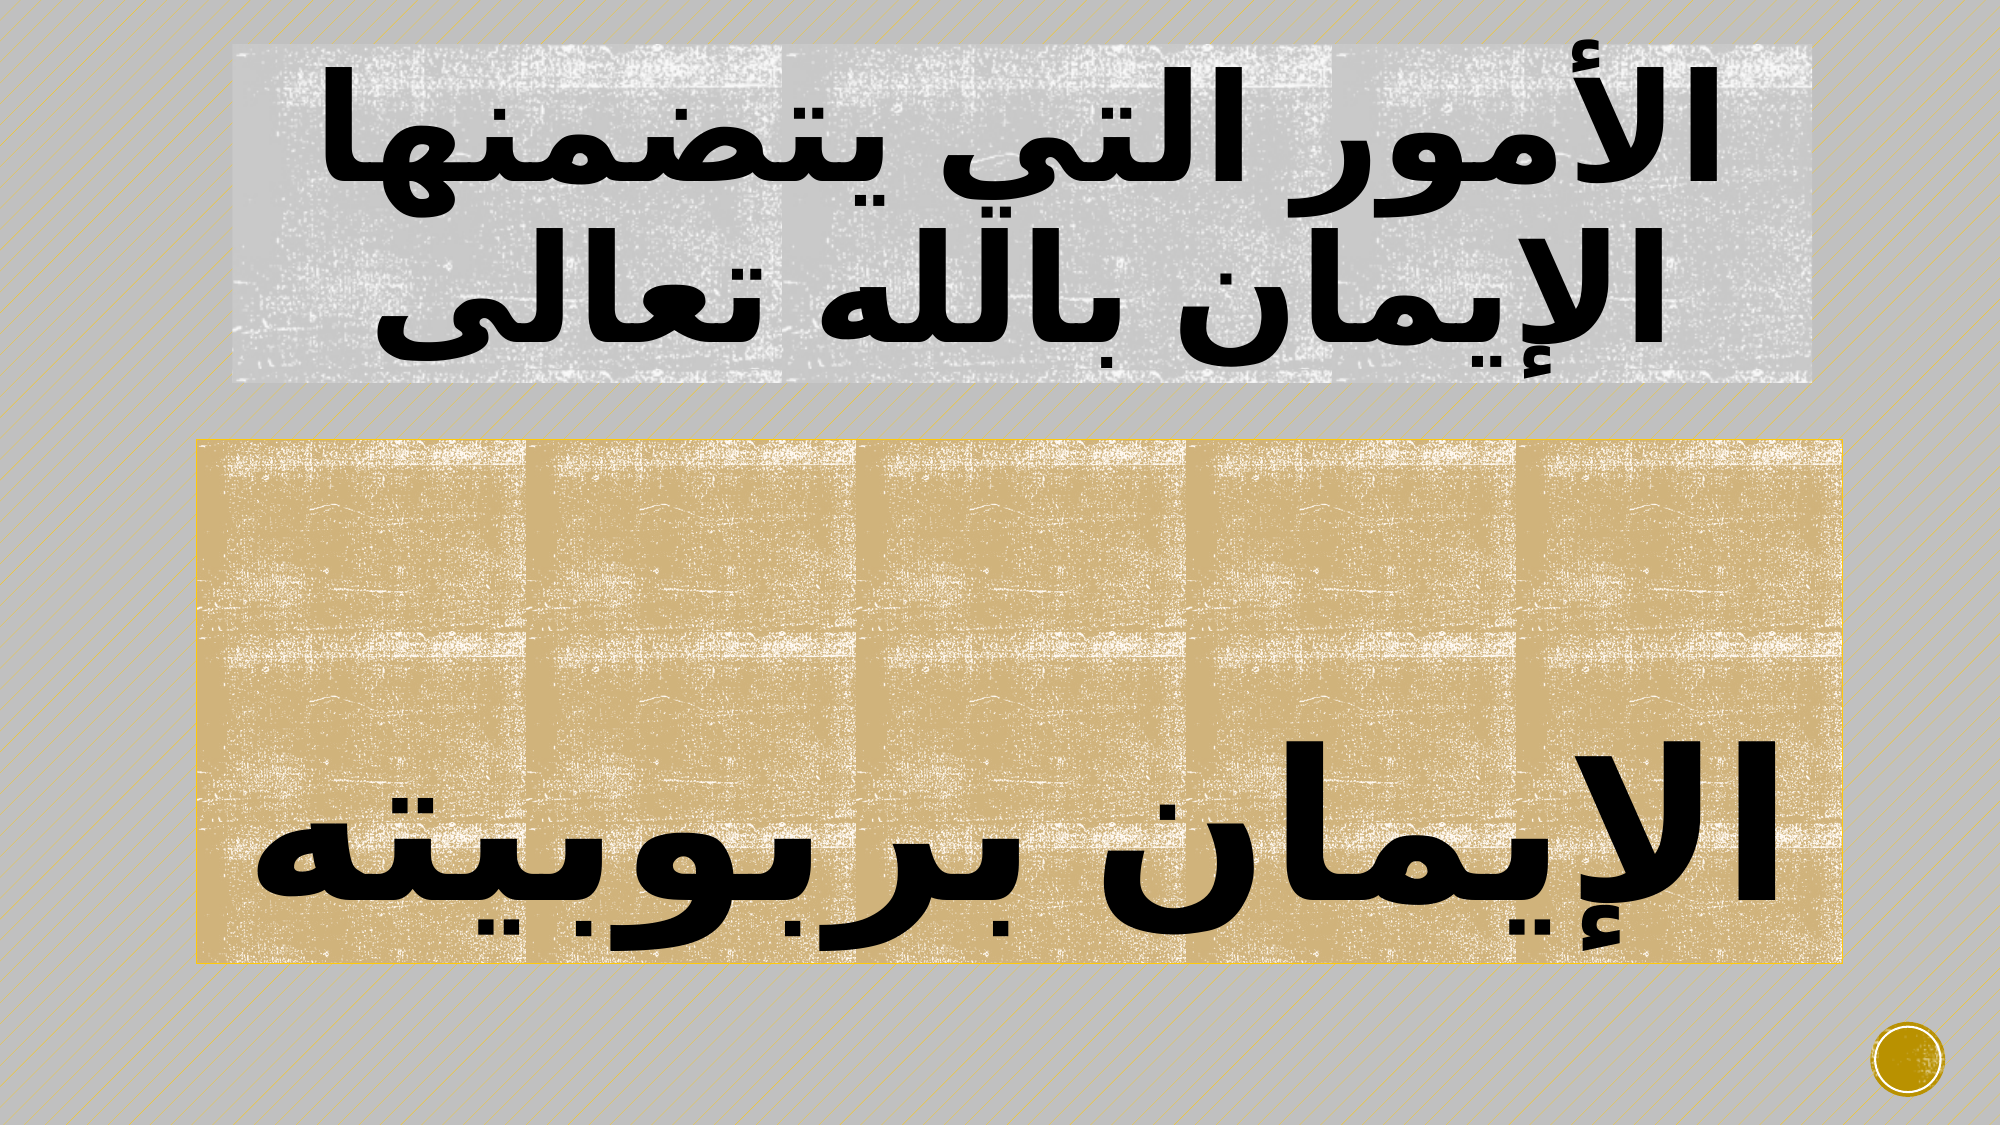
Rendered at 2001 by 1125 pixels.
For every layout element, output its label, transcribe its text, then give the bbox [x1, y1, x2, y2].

list الإيمان بربوبيته [196, 439, 1843, 964]
title الأمور التي يتضمنها الإيمان بالله تعالى [232, 44, 1813, 383]
